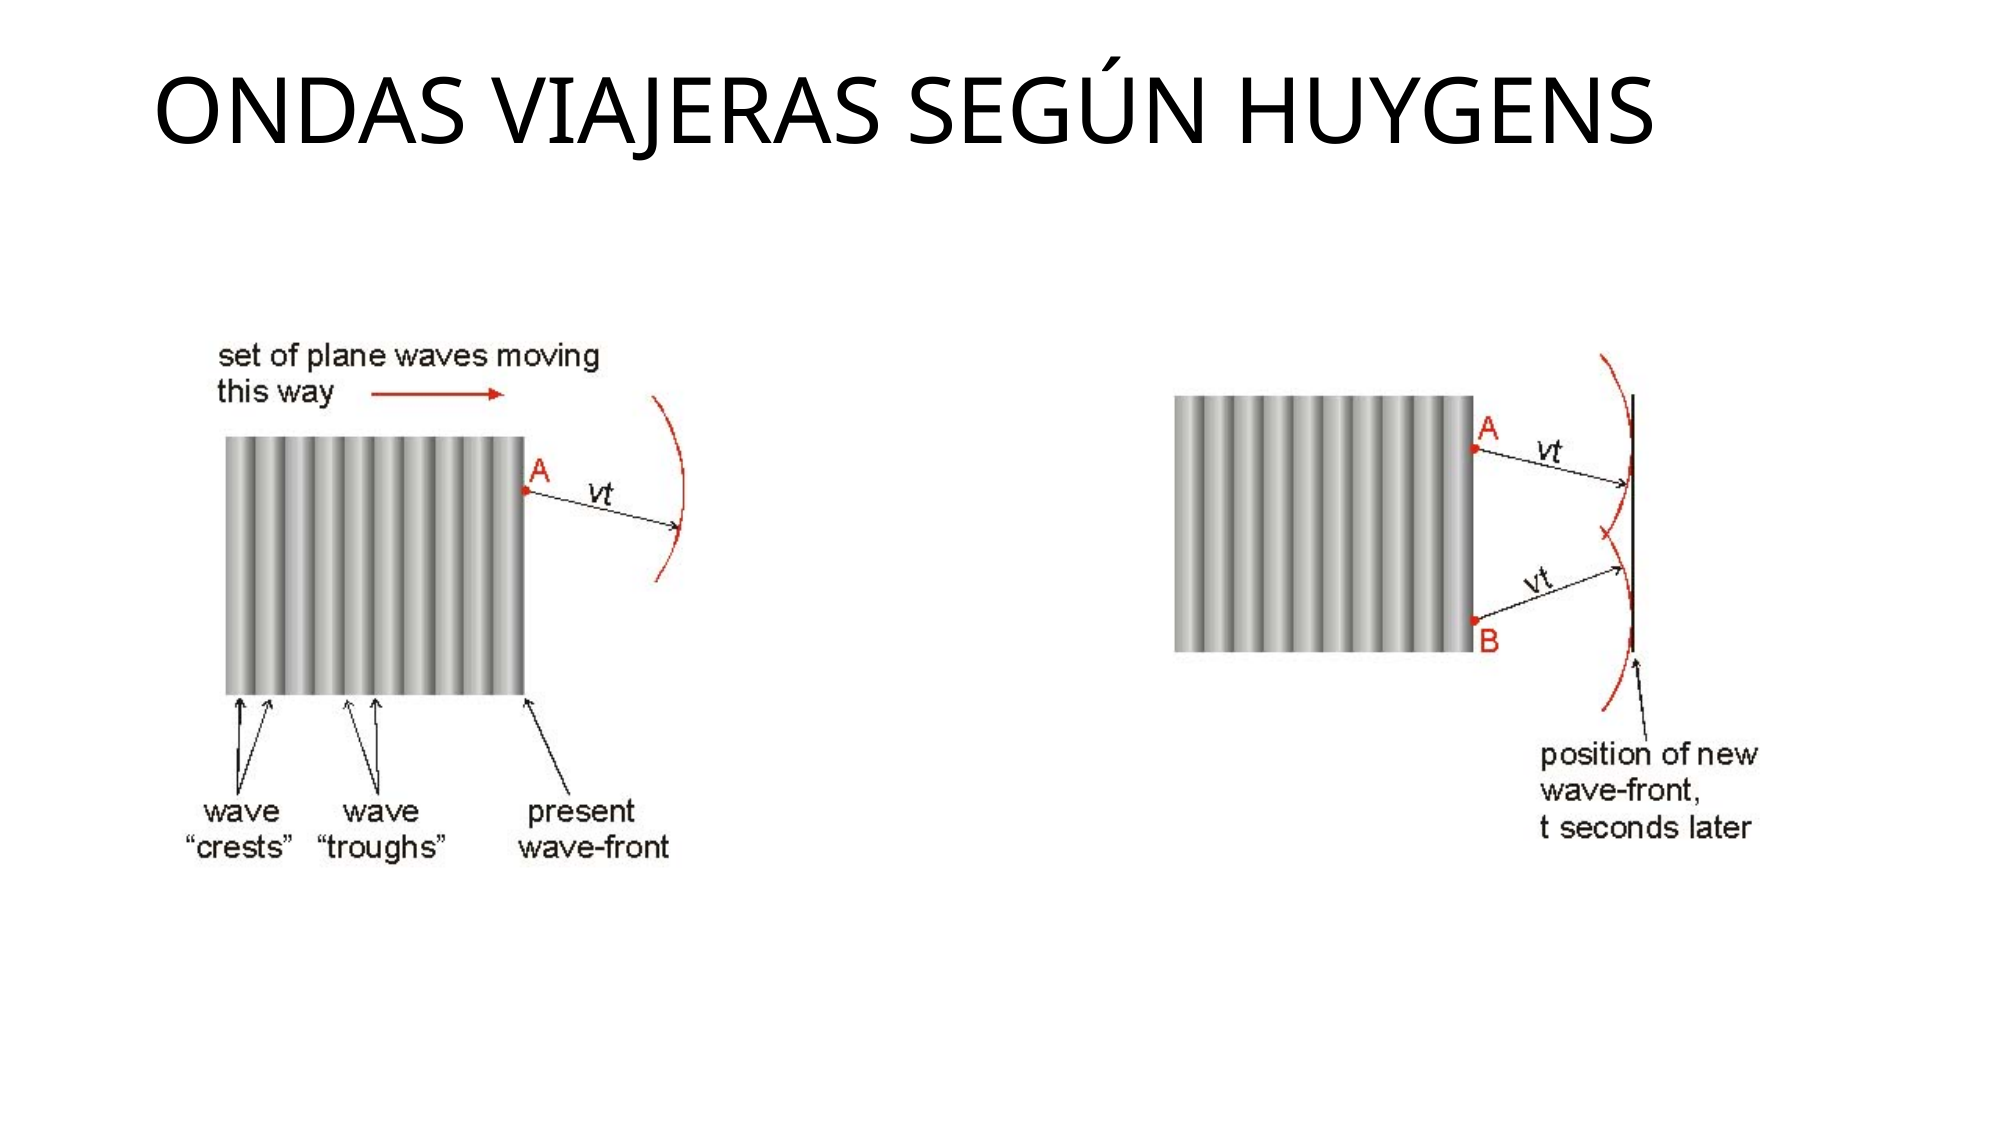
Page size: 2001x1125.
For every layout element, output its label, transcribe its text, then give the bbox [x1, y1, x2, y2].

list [154, 332, 766, 877]
picture [1127, 332, 1935, 863]
title ONDAS VIAJERAS SEGÚN HUYGENS [137, 59, 1863, 278]
